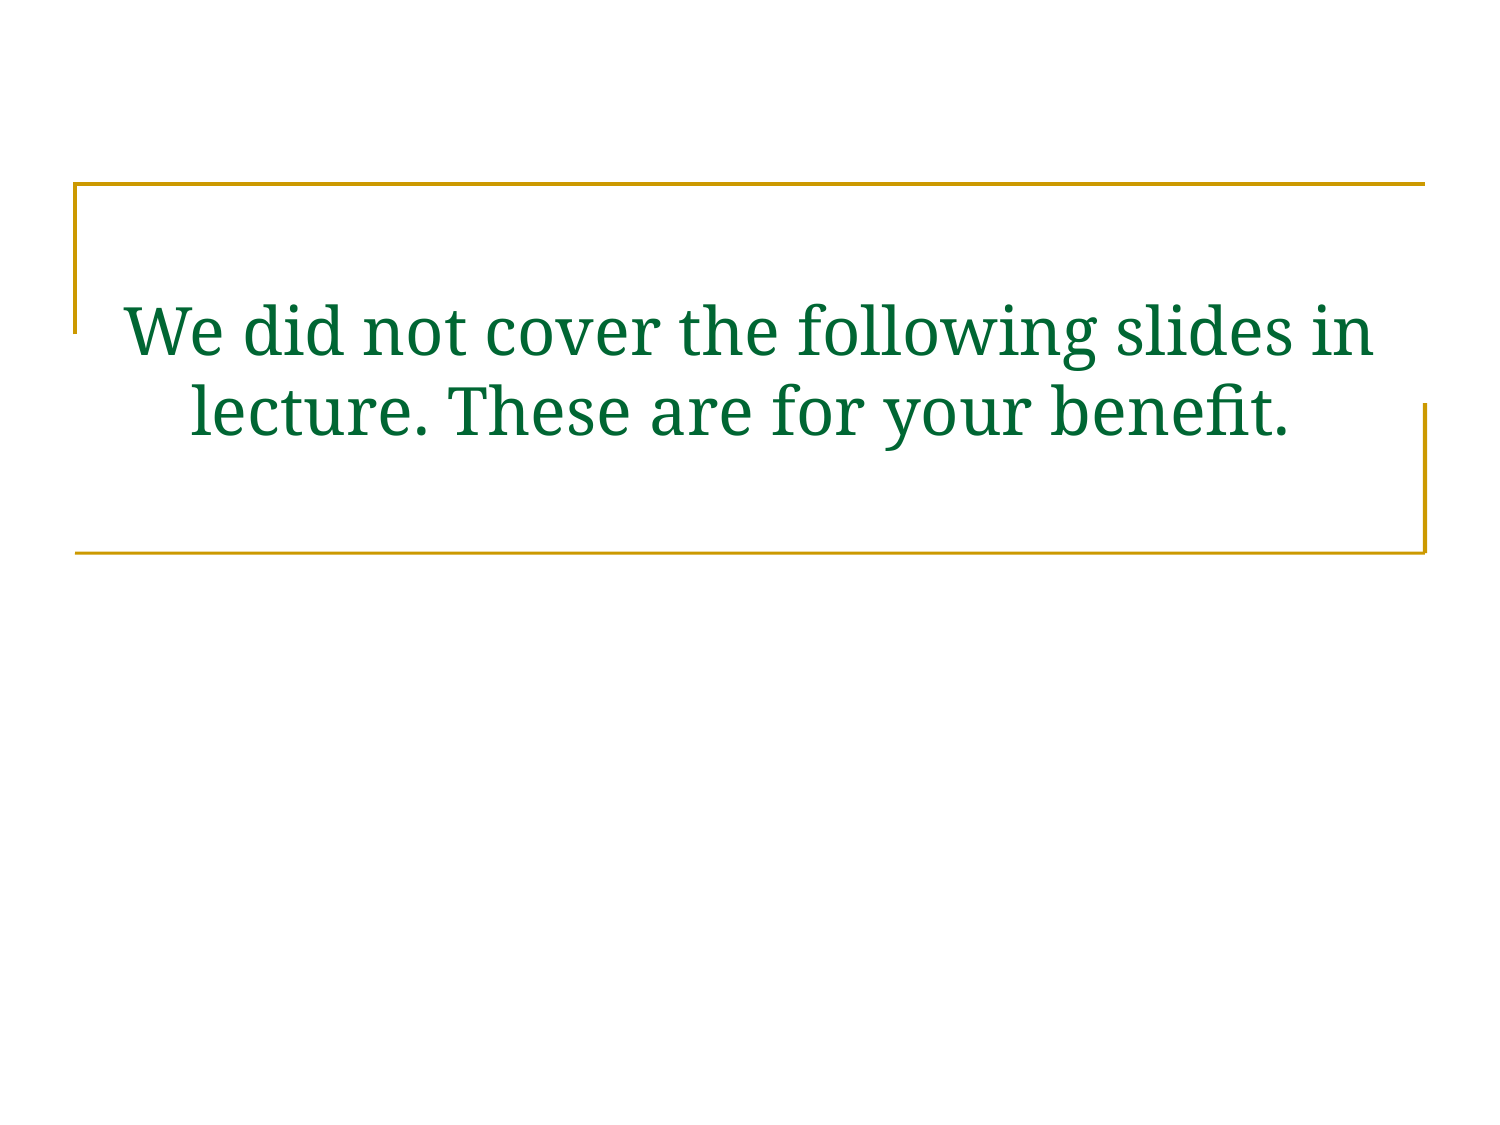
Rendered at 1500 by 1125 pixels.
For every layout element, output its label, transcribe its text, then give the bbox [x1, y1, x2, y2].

title We did not cover the following slides in lecture. These are for your benefit. [75, 187, 1425, 550]
